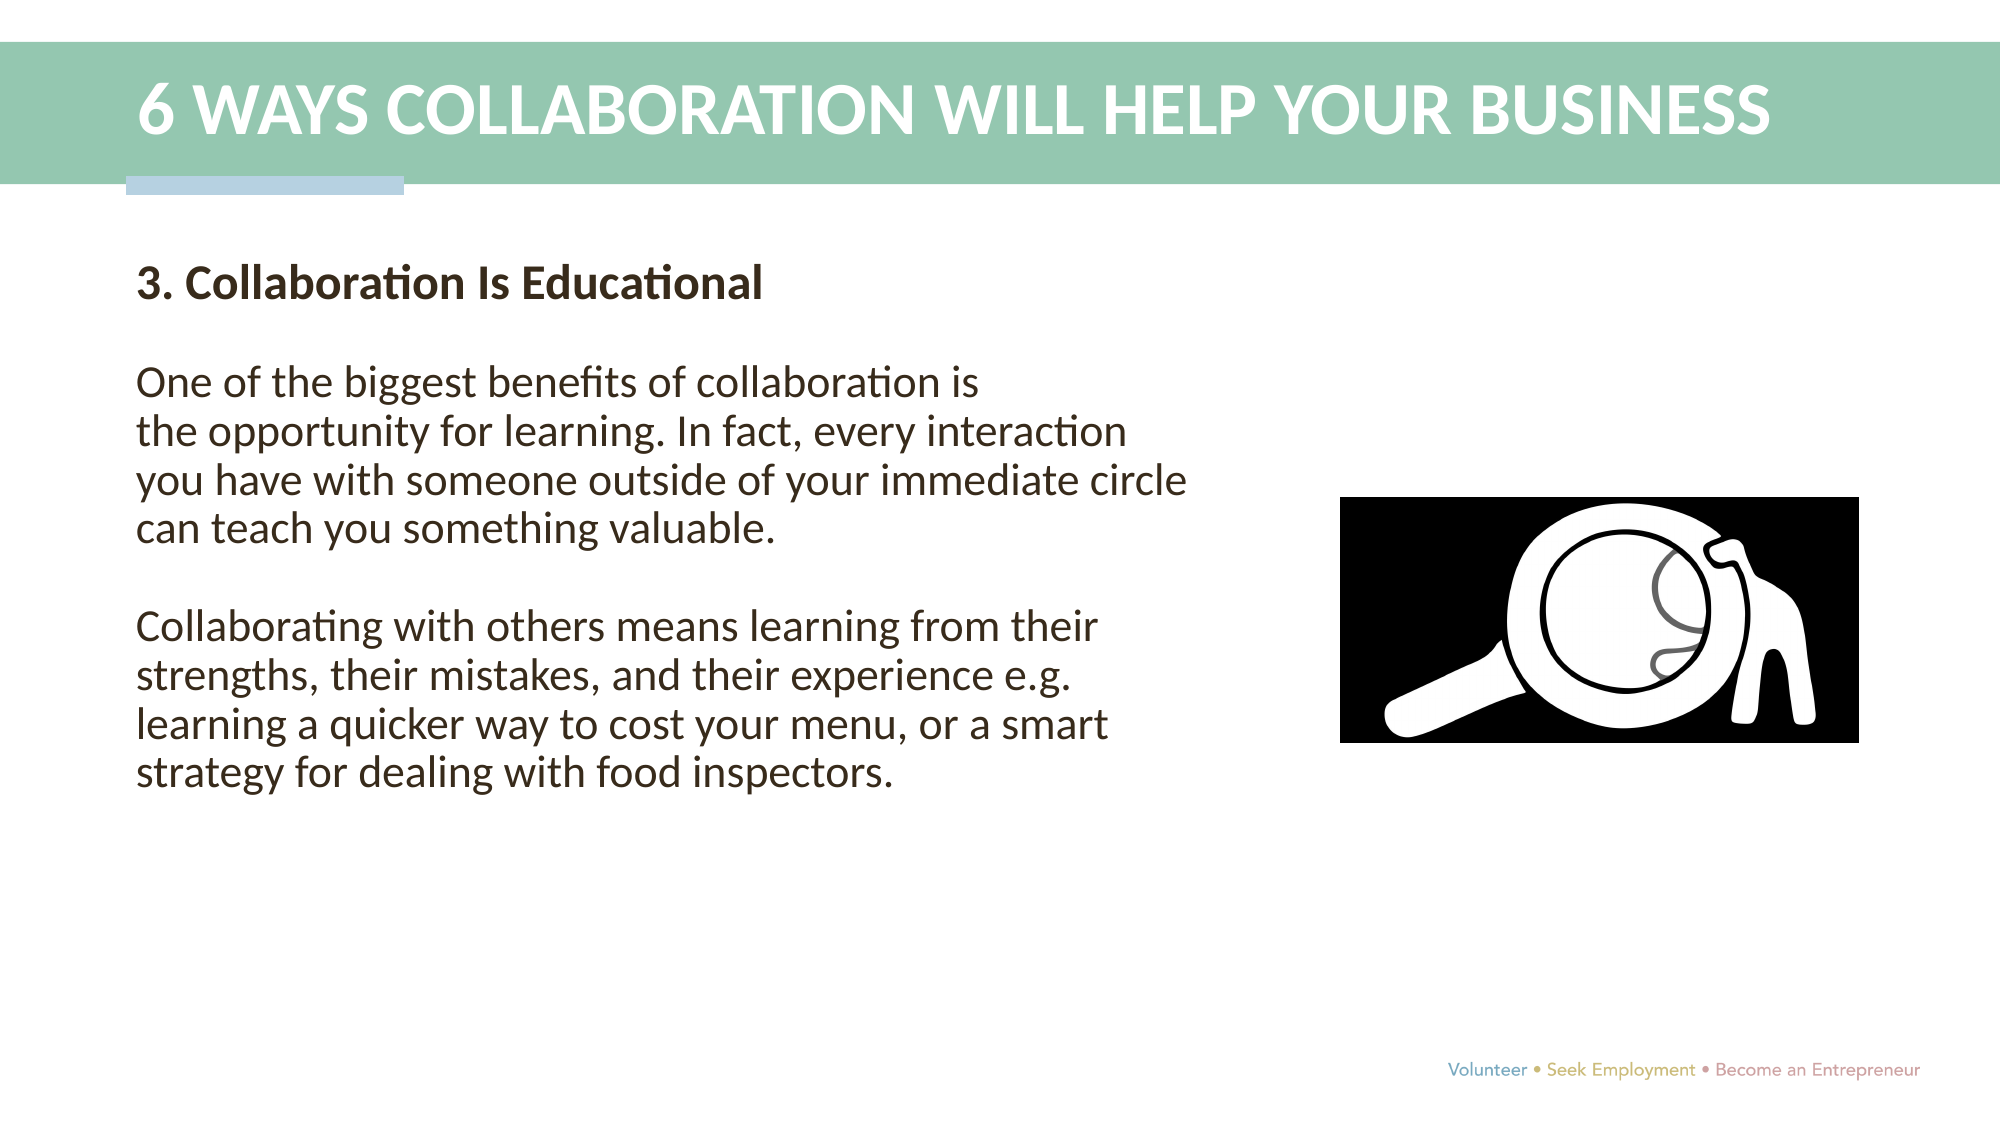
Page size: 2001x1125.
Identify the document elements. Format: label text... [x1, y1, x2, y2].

picture [1340, 497, 1859, 743]
picture [1418, 1046, 1971, 1103]
list 6 WAYS COLLABORATION WILL HELP YOUR BUSINESS [123, 51, 1913, 170]
list 3. Collaboration Is Educational One of the biggest benefits of collaboration is the opportunity for learning. In fact, every interaction you have with someone outside of your immediate circle can teach you something valuable. Collaborating with others means learning from their strengths, their mistakes, and their experience e.g. learning a quicker way to cost your menu, or a smart strategy for dealing with food inspectors. [121, 253, 1209, 1020]
